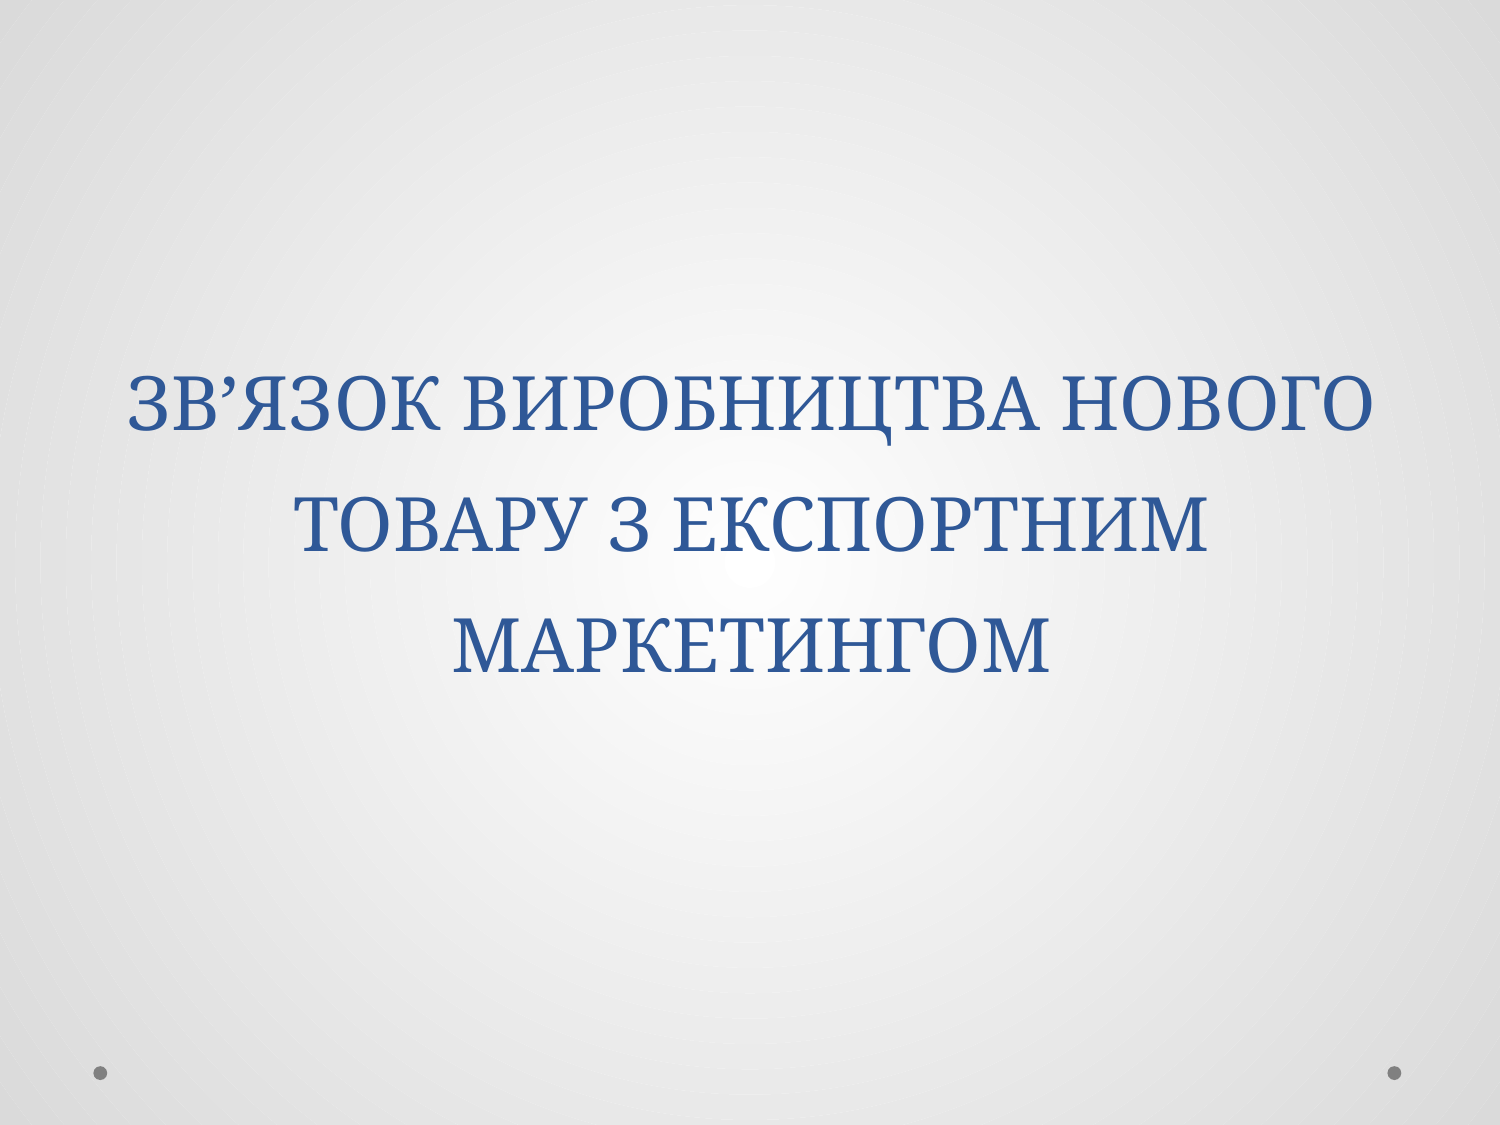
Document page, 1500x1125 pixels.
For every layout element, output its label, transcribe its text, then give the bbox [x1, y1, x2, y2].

title ЗВ’ЯЗОК ВИРОБНИЦТВА НОВОГО ТОВАРУ З ЕКСПОРТНИМ МАРКЕТИНГОМ [76, 432, 1427, 696]
